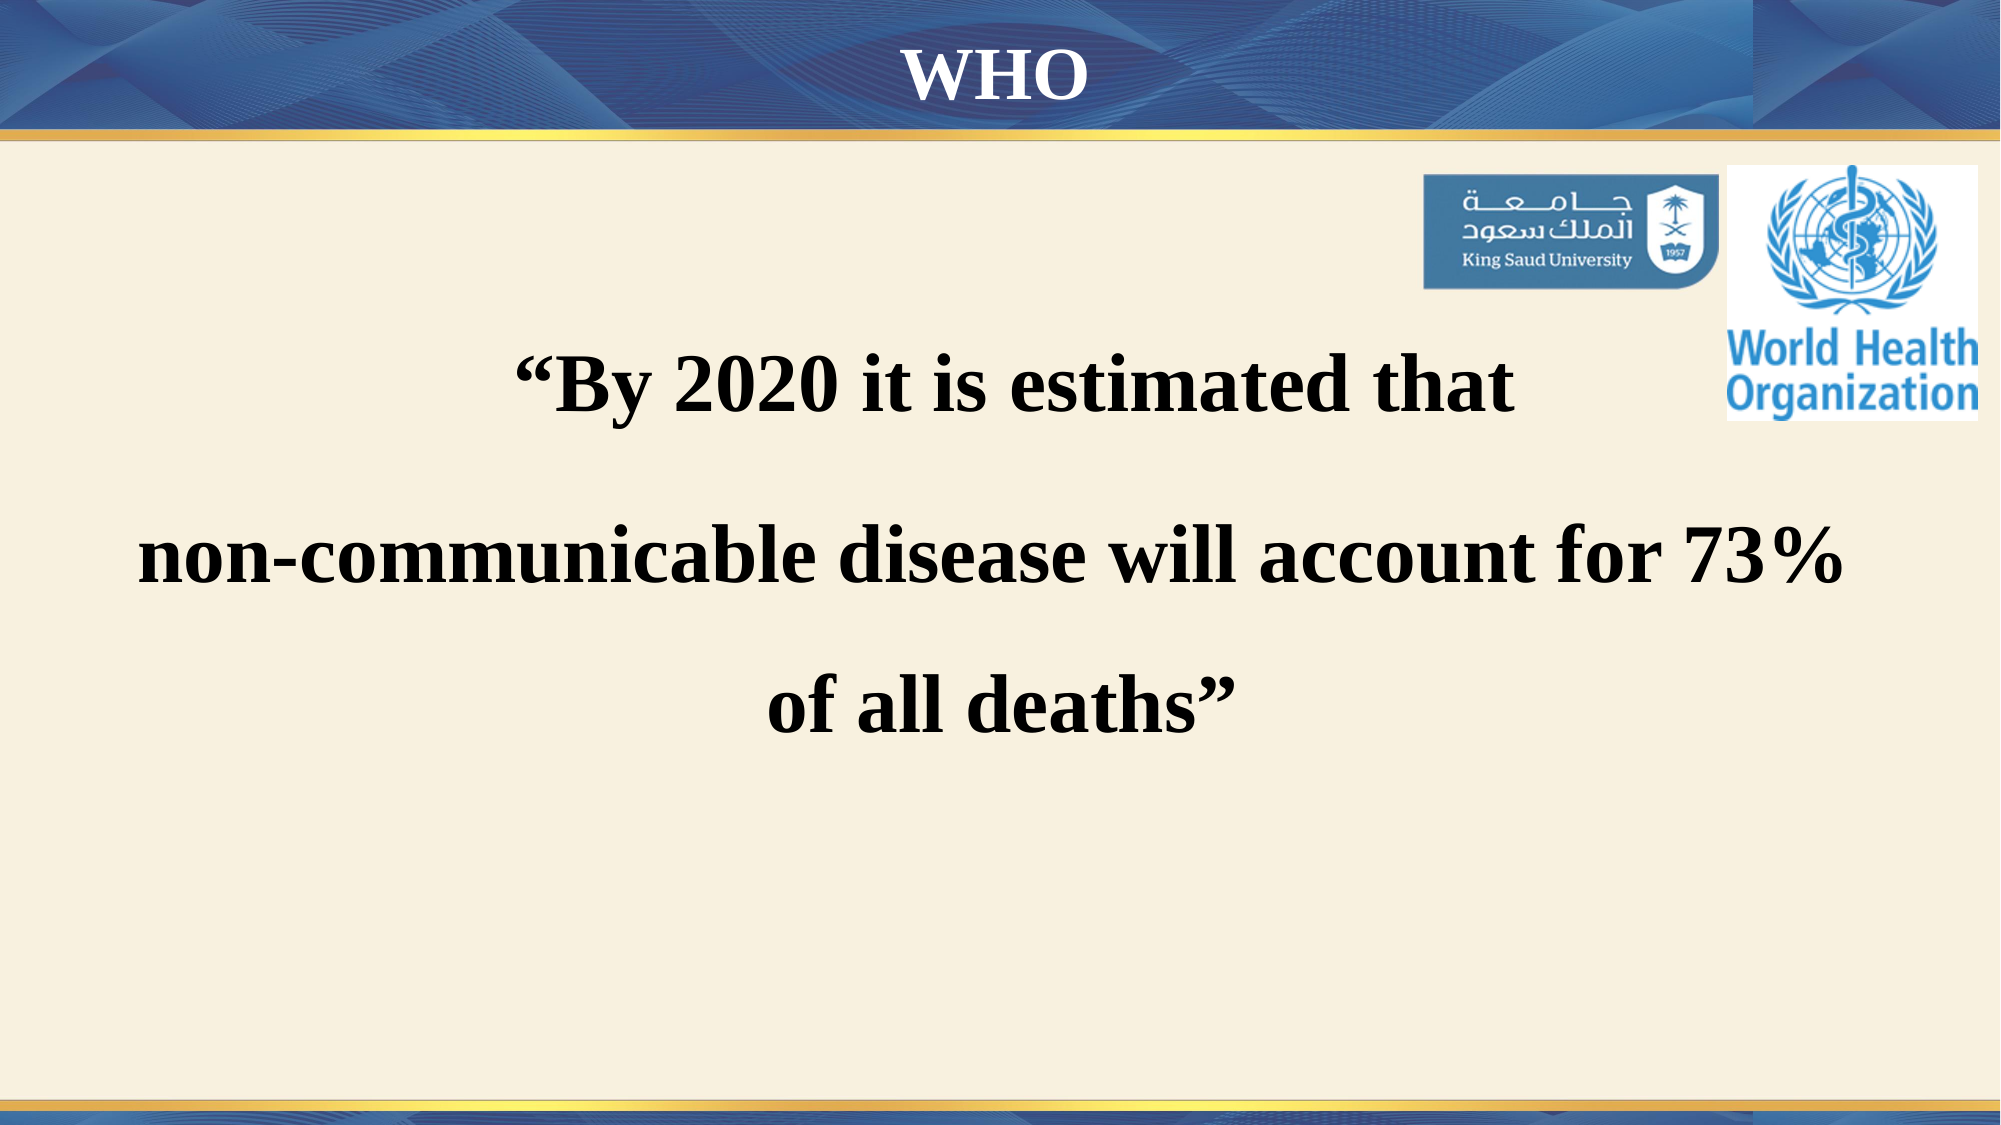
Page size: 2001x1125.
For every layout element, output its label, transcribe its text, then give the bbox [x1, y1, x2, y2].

title WHO [38, 6, 1952, 144]
picture [0, 0, 2001, 1125]
list “By 2020 it is estimated that non-communicable disease will account for 73% of all deaths” [90, 270, 1899, 995]
